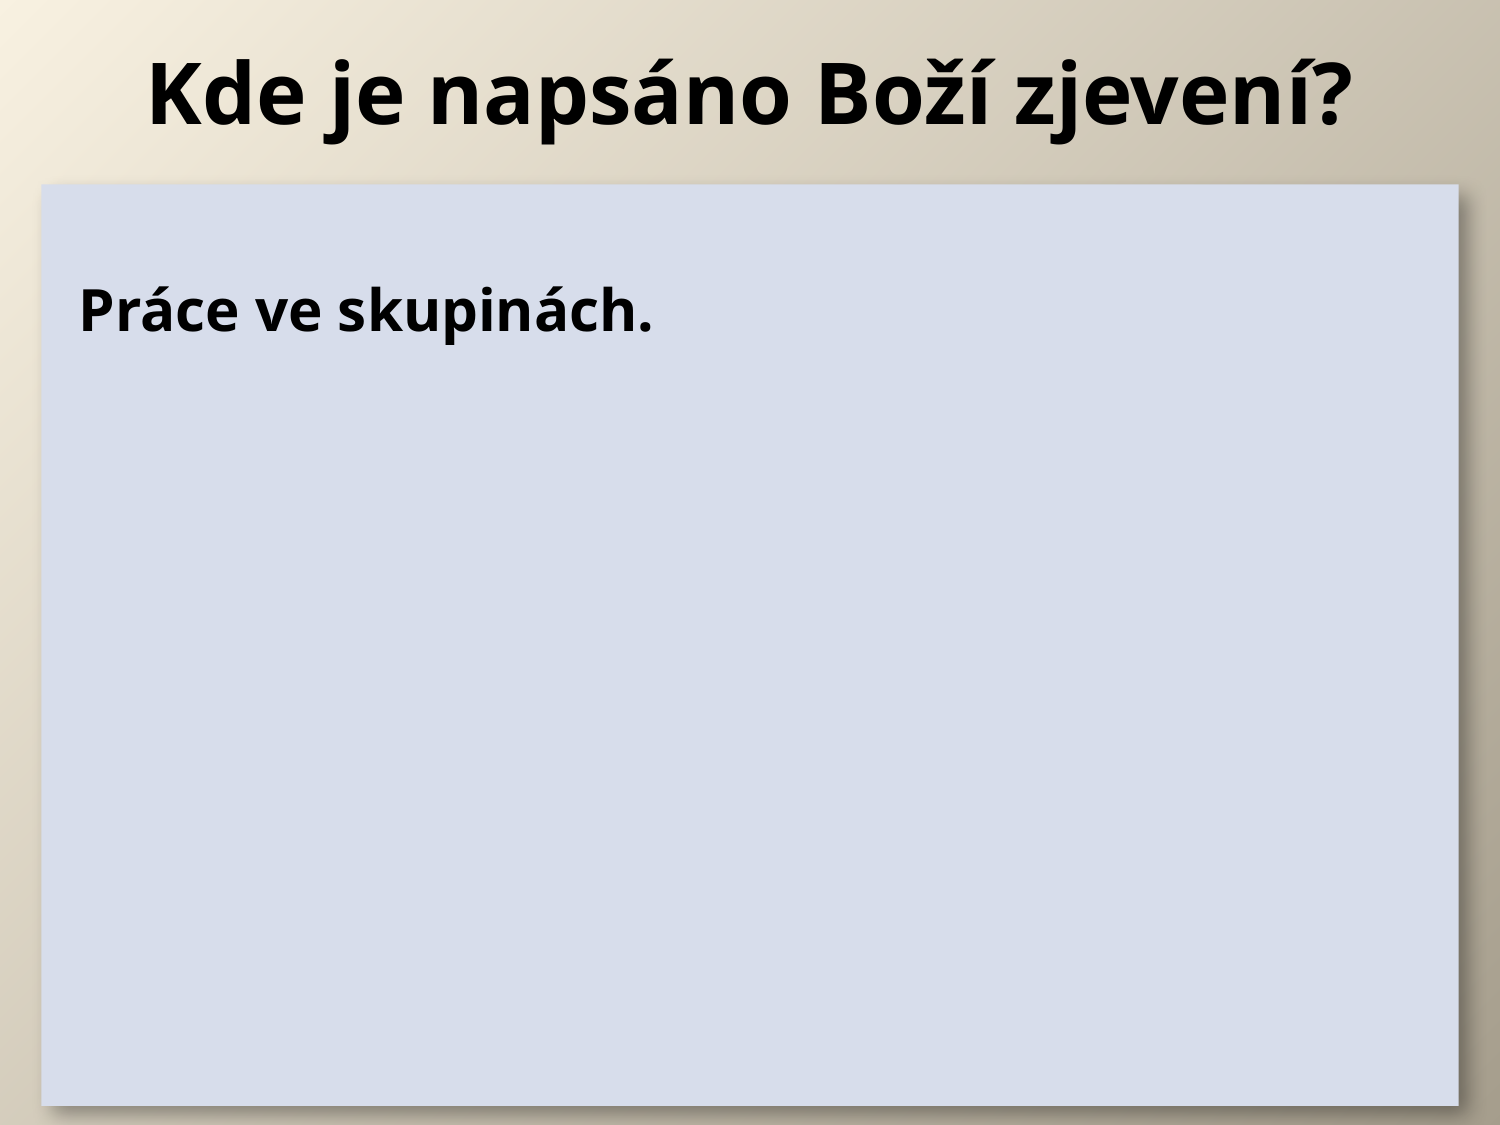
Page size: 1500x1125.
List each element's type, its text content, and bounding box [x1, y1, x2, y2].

list Práce ve skupinách. [41, 184, 1459, 1107]
title Kde je napsáno Boží zjevení? [17, 19, 1483, 161]
